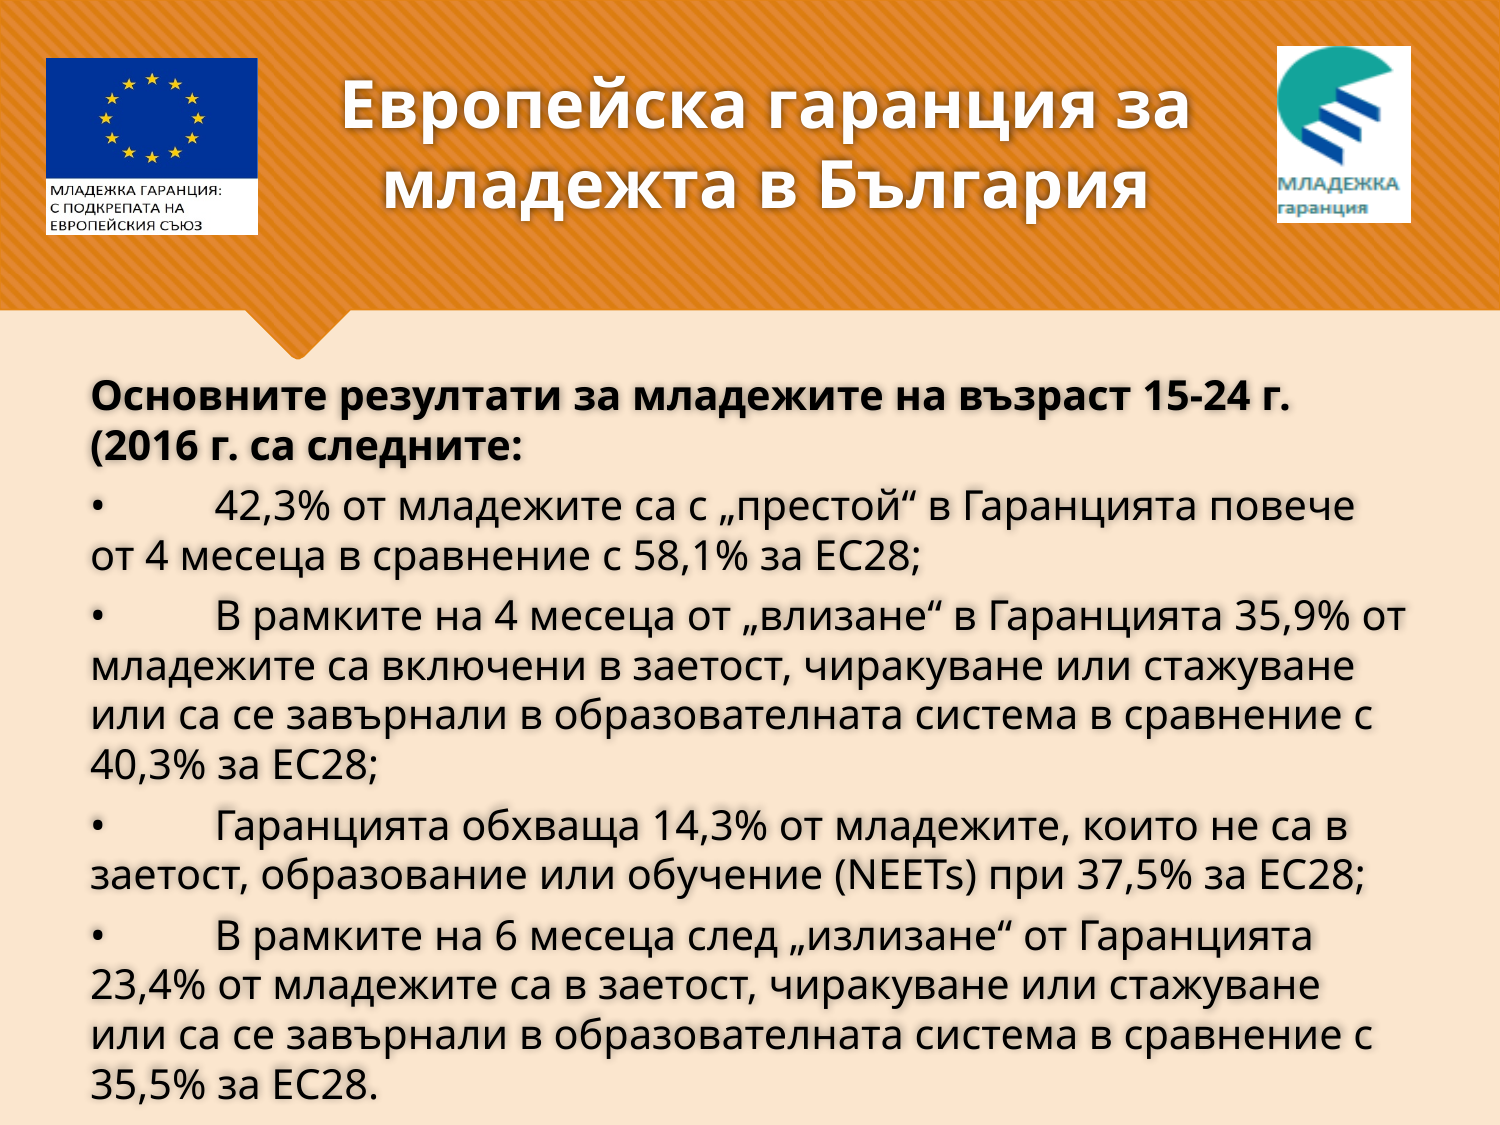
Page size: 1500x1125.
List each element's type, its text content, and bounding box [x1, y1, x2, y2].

picture [1277, 46, 1411, 223]
picture [46, 58, 258, 235]
list Основните резултати за младежите на възраст 15-24 г. (2016 г. са следните: • 42,3% от младежите са с „престой“ в Гаранцията повече от 4 месеца в сравнение с 58,1% за ЕС28; • В рамките на 4 месеца от „влизане“ в Гаранцията 35,9% от младежите са включени в заетост, чиракуване или стажуване или са се завърнали в образователната система в сравнение с 40,3% за ЕС28; • Гаранцията обхваща 14,3% от младежите, които не са в заетост, образование или обучение (NEETs) при 37,5% за ЕС28; • В рамките на 6 месеца след „излизане“ от Гаранцията 23,4% от младежите са в заетост, чиракуване или стажуване или са се завърнали в образователната система в сравнение с 35,5% за ЕС28. [75, 361, 1425, 1125]
title Европейска гаранция за младежта в България [320, 101, 1231, 230]
